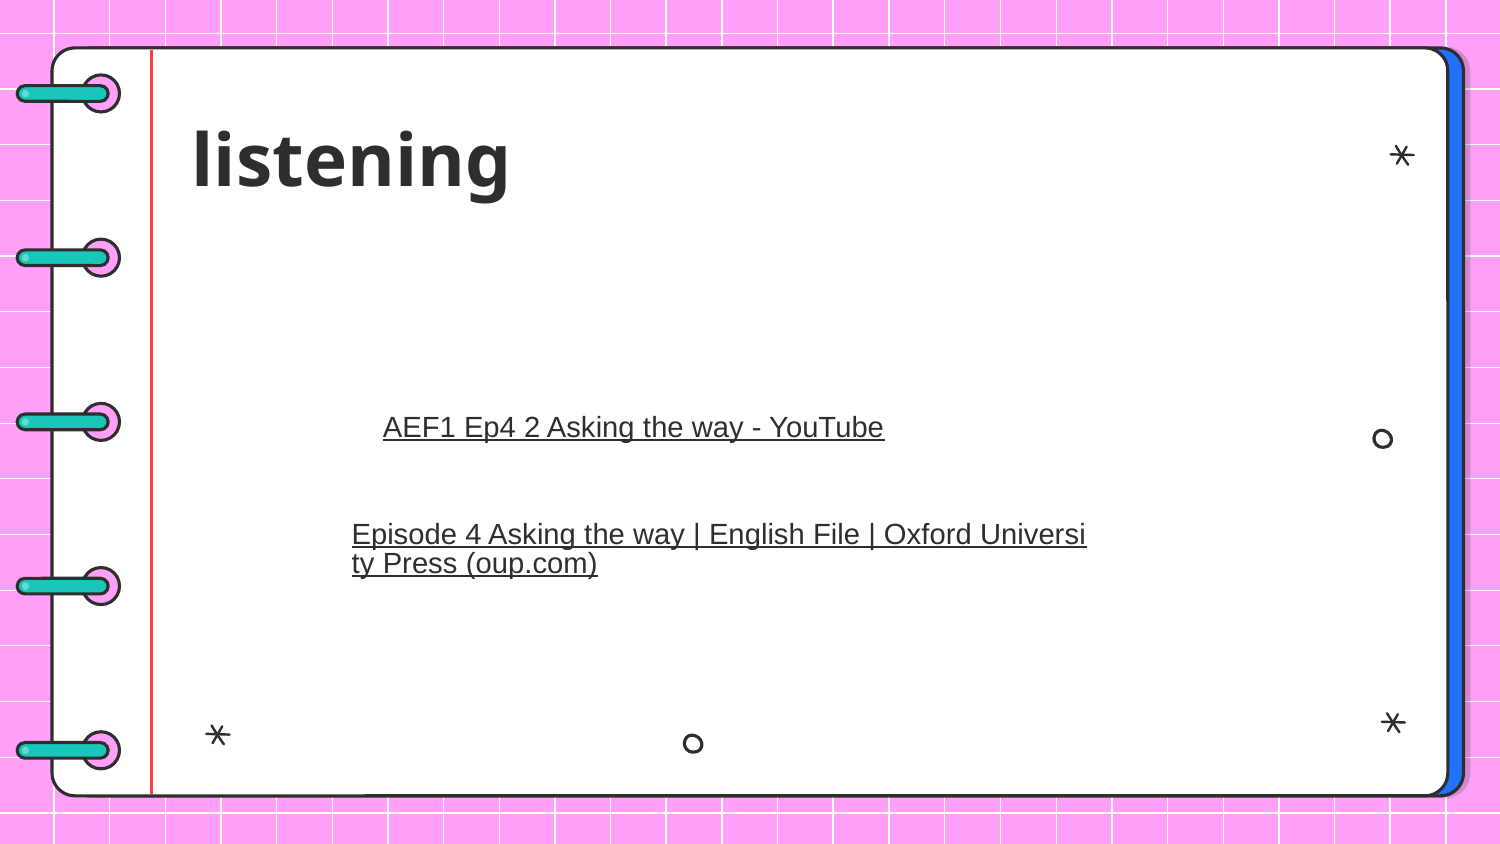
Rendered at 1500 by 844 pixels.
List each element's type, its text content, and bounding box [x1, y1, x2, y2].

text_box AEF1 Ep4 2 Asking the way - YouTube [368, 400, 1134, 451]
title listening [176, 98, 1383, 193]
text_box Episode 4 Asking the way | English File | Oxford University Press (oup.com) [336, 508, 1103, 558]
